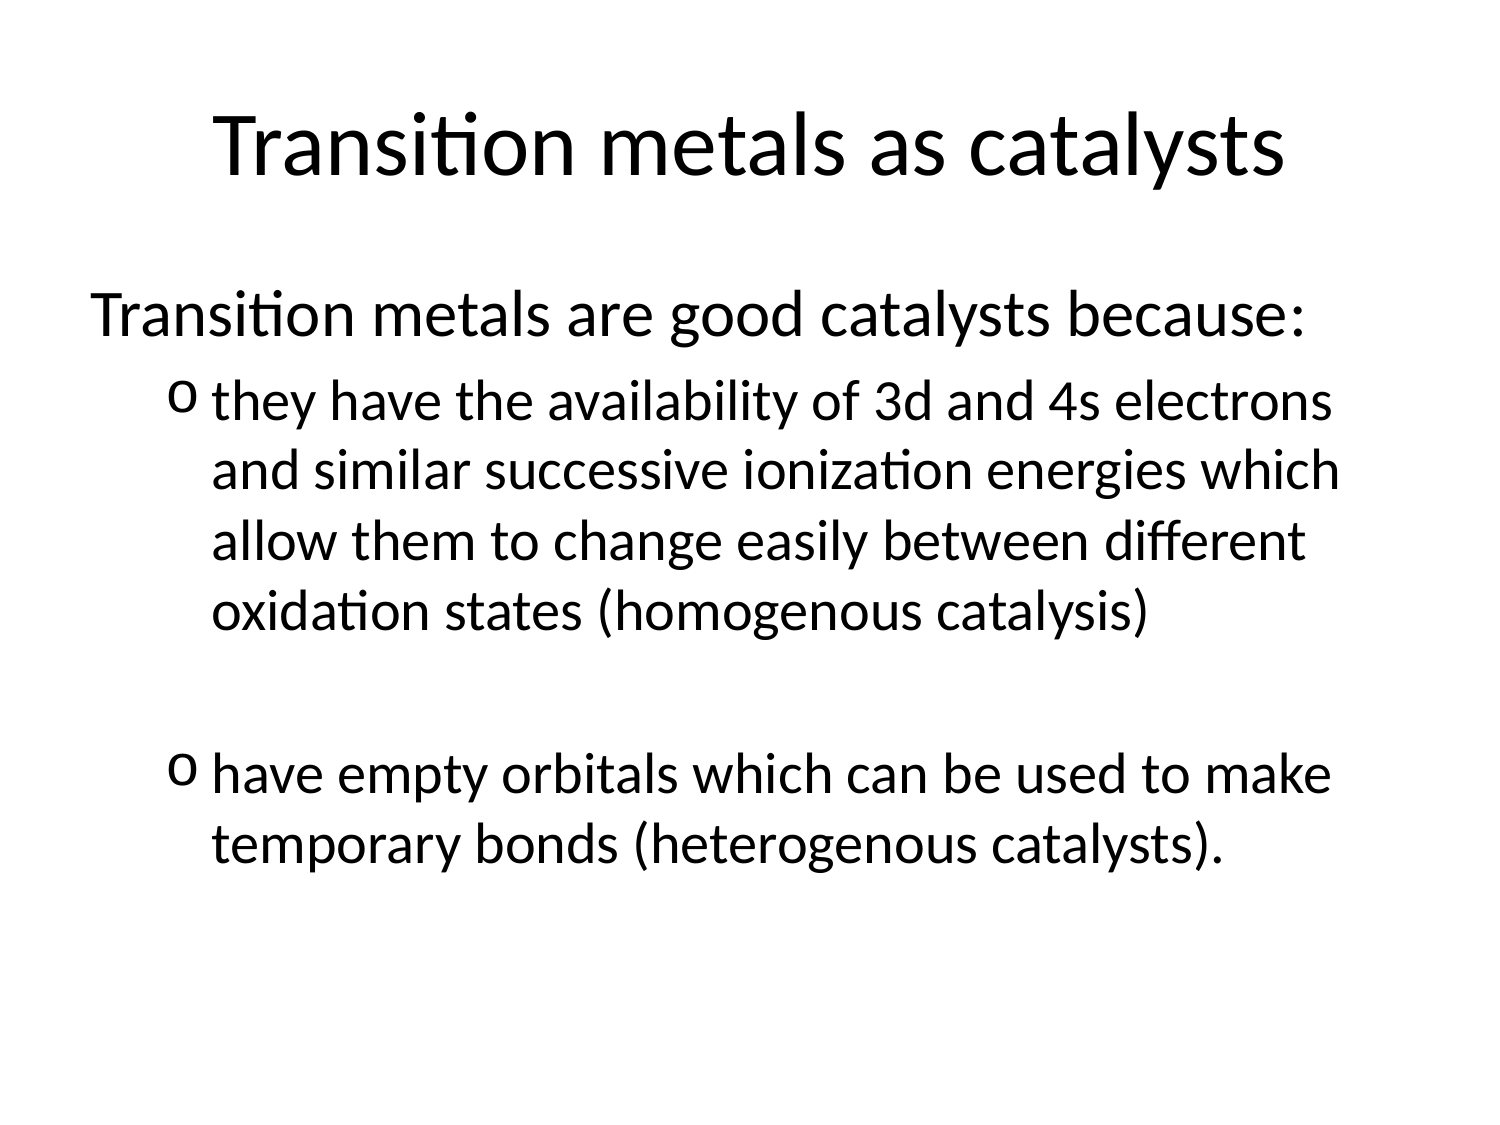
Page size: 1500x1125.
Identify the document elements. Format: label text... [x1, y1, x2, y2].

title Transition metals as catalysts [75, 45, 1425, 233]
list Transition metals are good catalysts because: they have the availability of 3d and 4s electrons and similar successive ionization energies which allow them to change easily between different oxidation states (homogenous catalysis) have empty orbitals which can be used to make temporary bonds (heterogenous catalysts). [75, 262, 1425, 1005]
